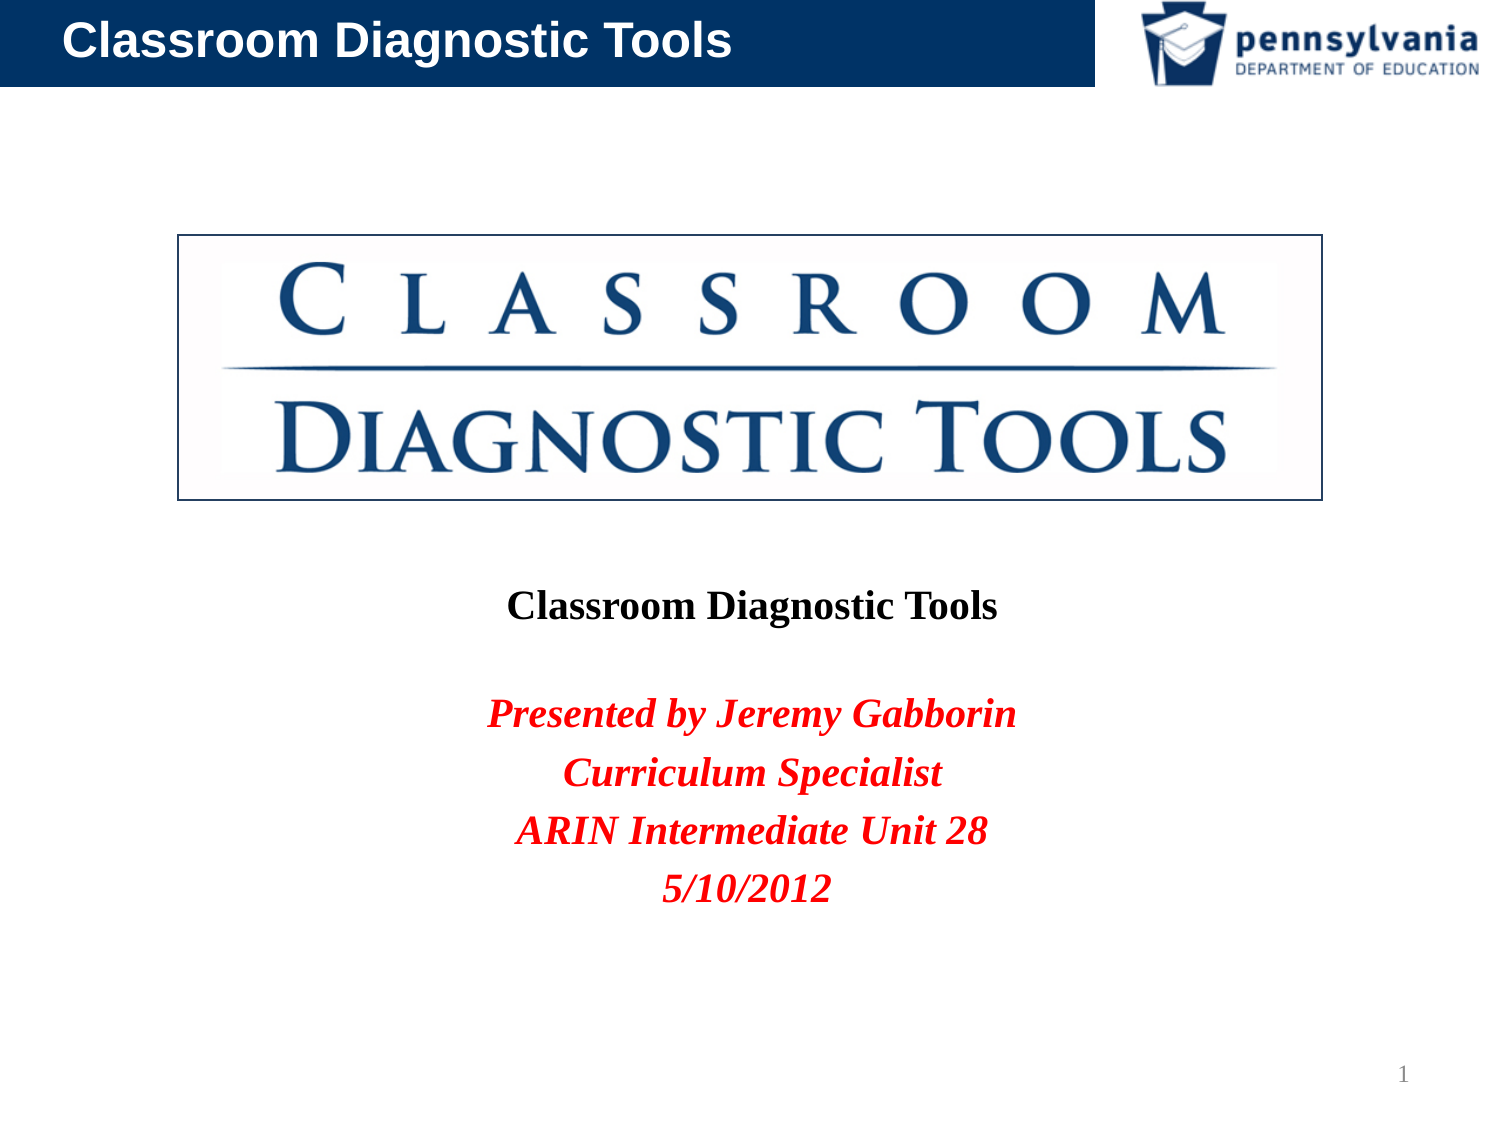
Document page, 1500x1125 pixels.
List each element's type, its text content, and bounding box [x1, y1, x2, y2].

text_box Classroom Diagnostic Tools Presented by Jeremy Gabborin Curriculum Specialist ARIN Intermediate Unit 28 5/10/2012 [151, 237, 1354, 537]
picture [1134, 0, 1485, 90]
slide_number 1 [1074, 1042, 1425, 1103]
picture [178, 235, 1322, 500]
